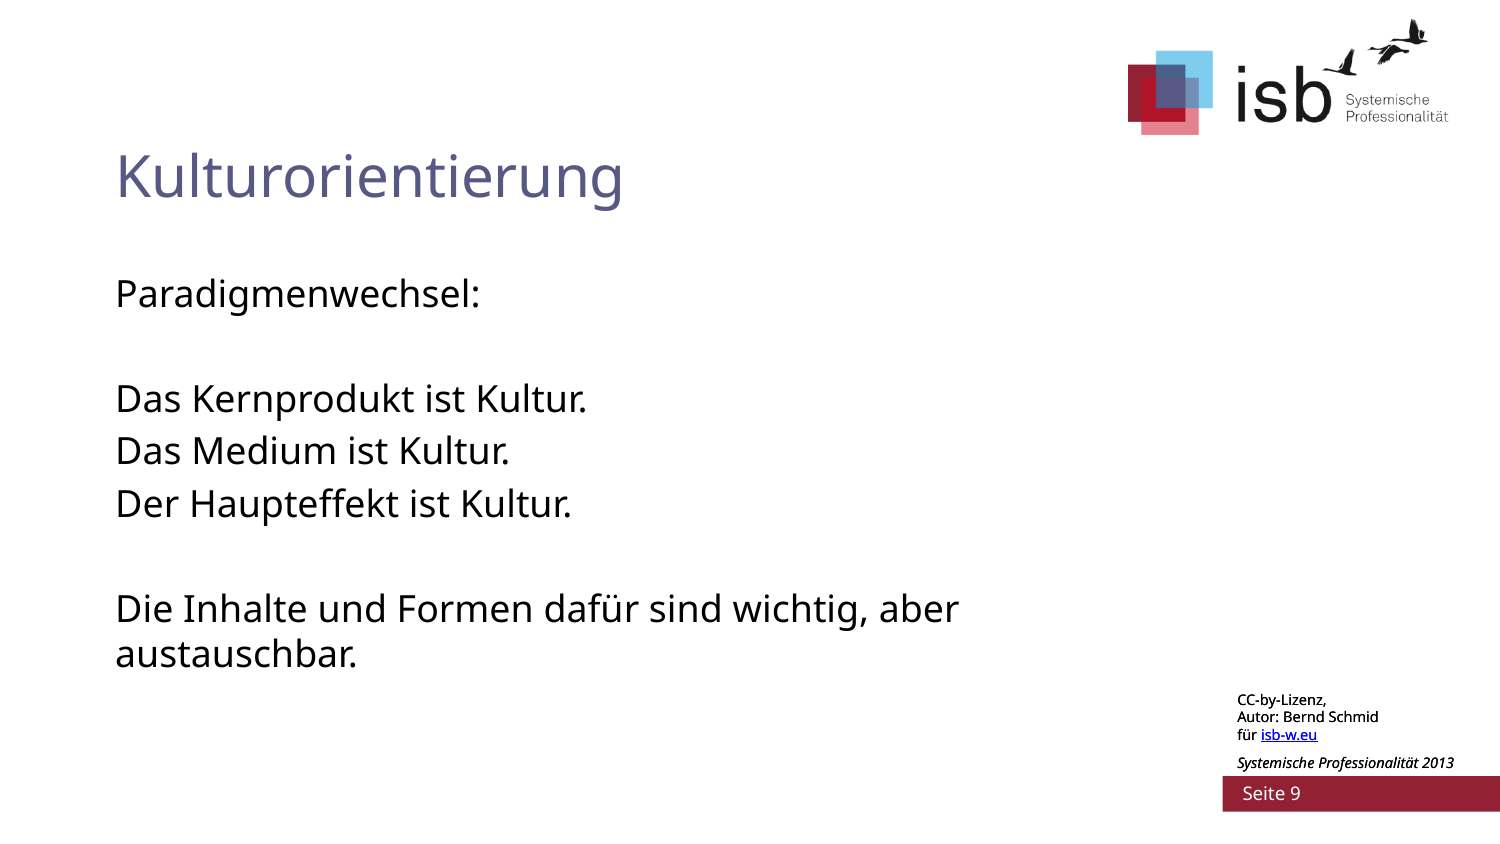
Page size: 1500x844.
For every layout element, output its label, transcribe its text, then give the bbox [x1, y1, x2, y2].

list Paradigmenwechsel: Das Kernprodukt ist Kultur. Das Medium ist Kultur. Der Haupteffekt ist Kultur. Die Inhalte und Formen dafür sind wichtig, aber austauschbar. [100, 185, 1223, 812]
text_box CC-by-Lizenz, Autor: Bernd Schmid für isb-w.eu Systemische Professionalität 2013 [1222, 543, 1500, 844]
picture [1128, 14, 1461, 139]
title Kulturorientierung [100, 67, 1223, 185]
